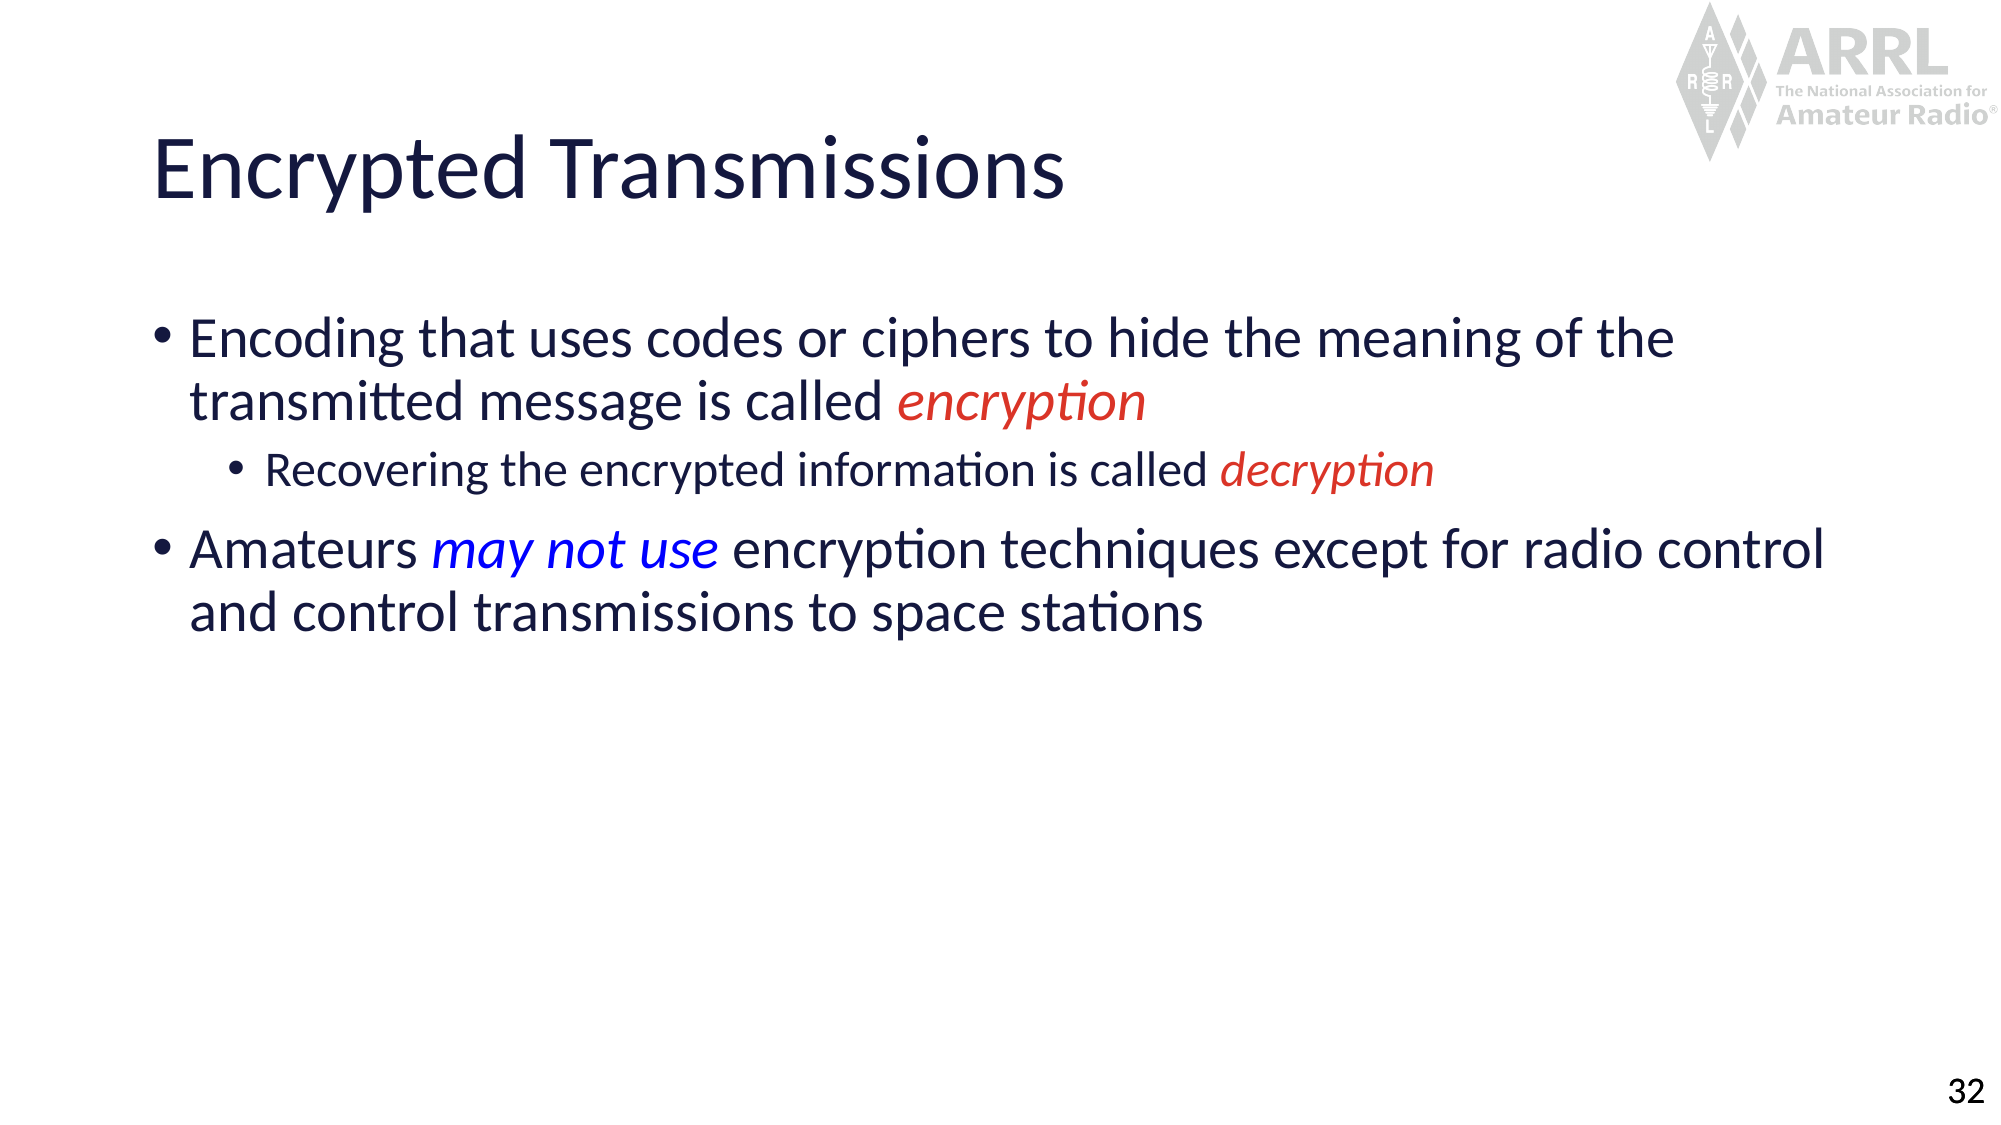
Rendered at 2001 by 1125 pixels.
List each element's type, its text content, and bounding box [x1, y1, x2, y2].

title Encrypted Transmissions [137, 59, 1863, 278]
list Encoding that uses codes or ciphers to hide the meaning of the transmitted message is called encryption Recovering the encrypted information is called decryption Amateurs may not use encryption techniques except for radio control and control transmissions to space stations [137, 299, 1863, 1014]
picture [1674, 0, 2000, 164]
